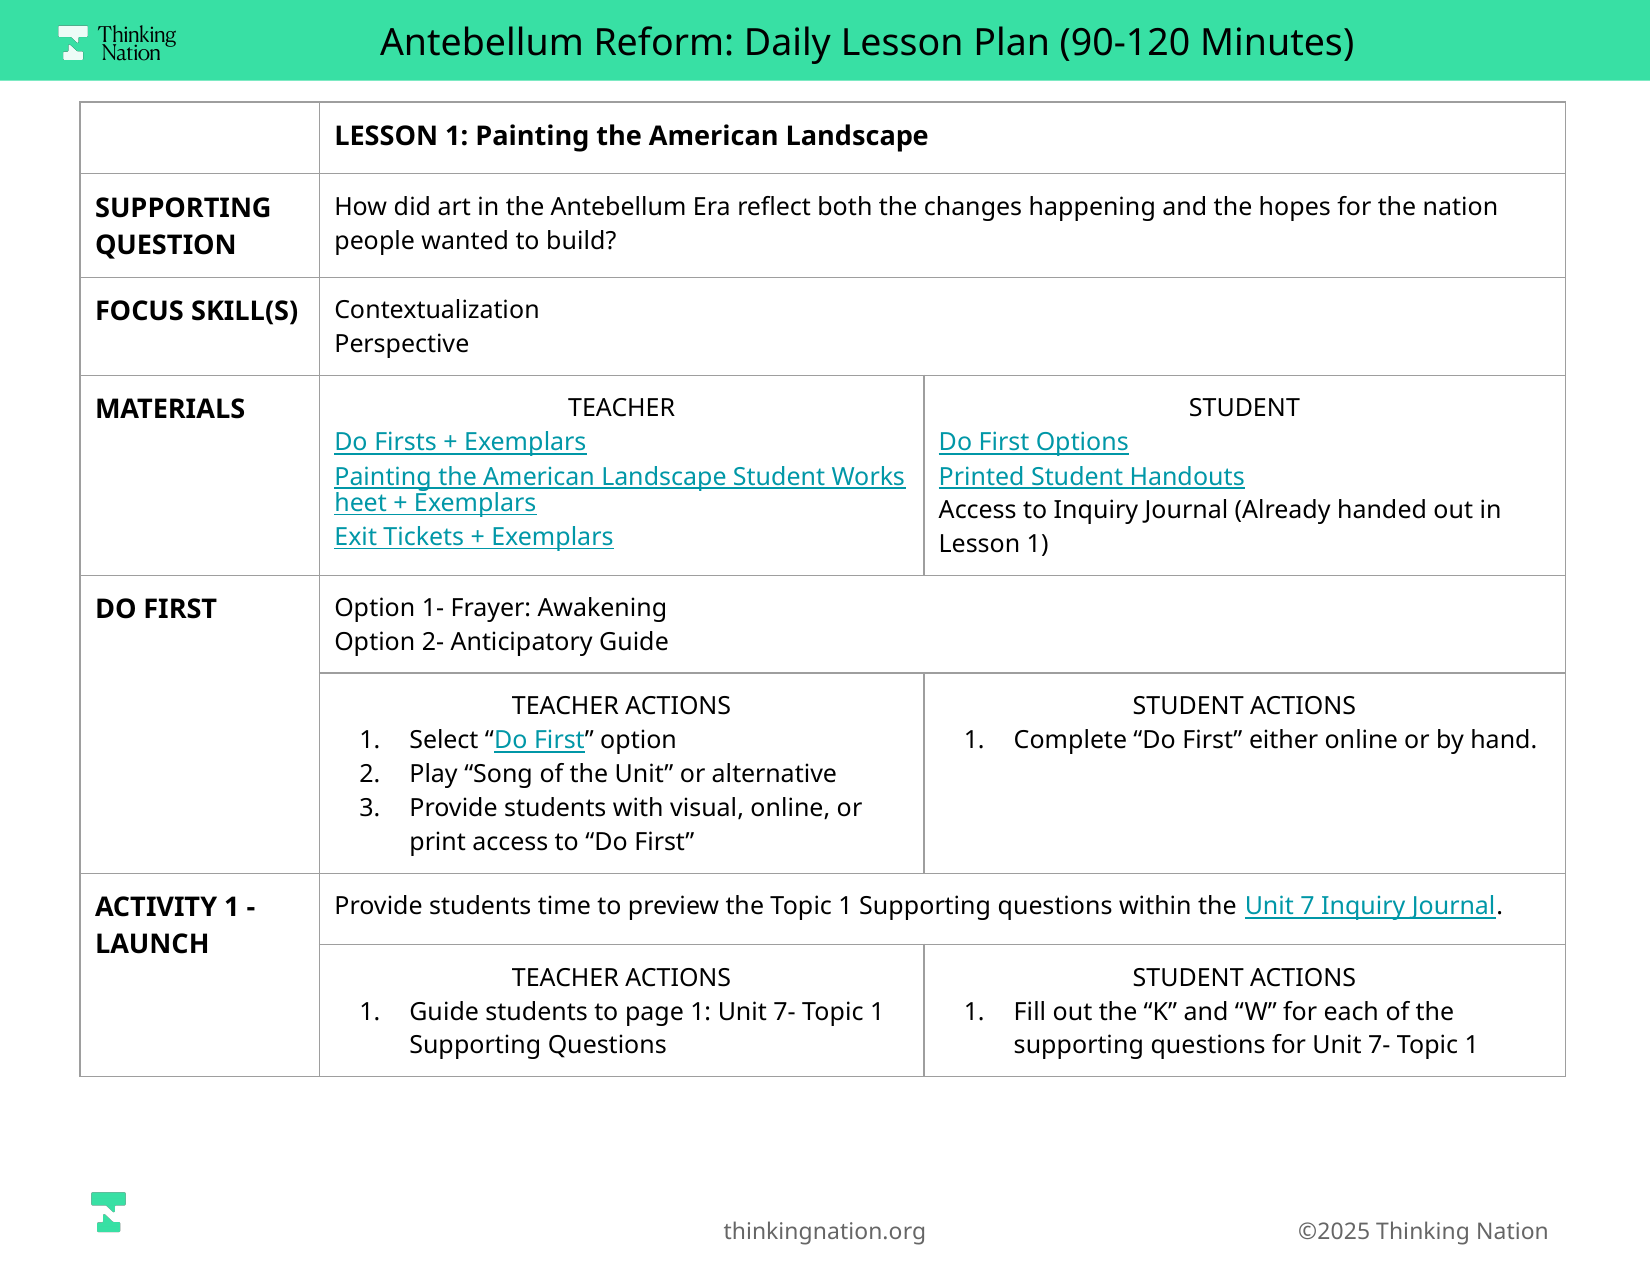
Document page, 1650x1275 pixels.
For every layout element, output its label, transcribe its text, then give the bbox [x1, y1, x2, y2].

table_cell Contextualization Perspective [320, 278, 1565, 375]
picture [45, 14, 180, 71]
text_box Antebellum Reform: Daily Lesson Plan (90-120 Minutes) [0, 0, 1650, 81]
table_cell TEACHER ACTIONS Guide students to page 1: Unit 7- Topic 1 Supporting Questions [320, 945, 923, 1076]
text_box ©2025 Thinking Nation [1174, 1200, 1566, 1240]
table_cell STUDENT ACTIONS Fill out the “K” and “W” for each of the supporting questions for Unit 7- Topic 1 [925, 945, 1565, 1076]
table_cell How did art in the Antebellum Era reflect both the changes happening and the hopes for the nation people wanted to build? [320, 174, 1565, 277]
table_cell TEACHER Do Firsts + Exemplars Painting the American Landscape Student Worksheet + Exemplars Exit Tickets + Exemplars [320, 376, 923, 575]
table_cell ACTIVITY 1 - LAUNCH [81, 874, 319, 1076]
table_cell FOCUS SKILL(S) [81, 278, 319, 375]
table_cell STUDENT Do First Options Printed Student Handouts Access to Inquiry Journal (Already handed out in Lesson 1) [925, 376, 1565, 575]
table_header [81, 103, 319, 173]
picture [80, 1184, 136, 1240]
table_cell MATERIALS [81, 376, 319, 575]
table_cell TEACHER ACTIONS Select “Do First” option Play “Song of the Unit” or alternative Provide students with visual, online, or print access to “Do First” [320, 674, 923, 873]
text_box thinkingnation.org [629, 1200, 1021, 1240]
table_cell Option 1- Frayer: Awakening Option 2- Anticipatory Guide [320, 576, 1565, 672]
table_cell SUPPORTING QUESTION [81, 174, 319, 277]
table_cell STUDENT ACTIONS Complete “Do First” either online or by hand. [925, 674, 1565, 873]
table_header LESSON 1: Painting the American Landscape [320, 103, 1565, 173]
table_cell Provide students time to preview the Topic 1 Supporting questions within the Unit 7 Inquiry Journal. [320, 874, 1565, 944]
table_cell DO FIRST [81, 576, 319, 873]
